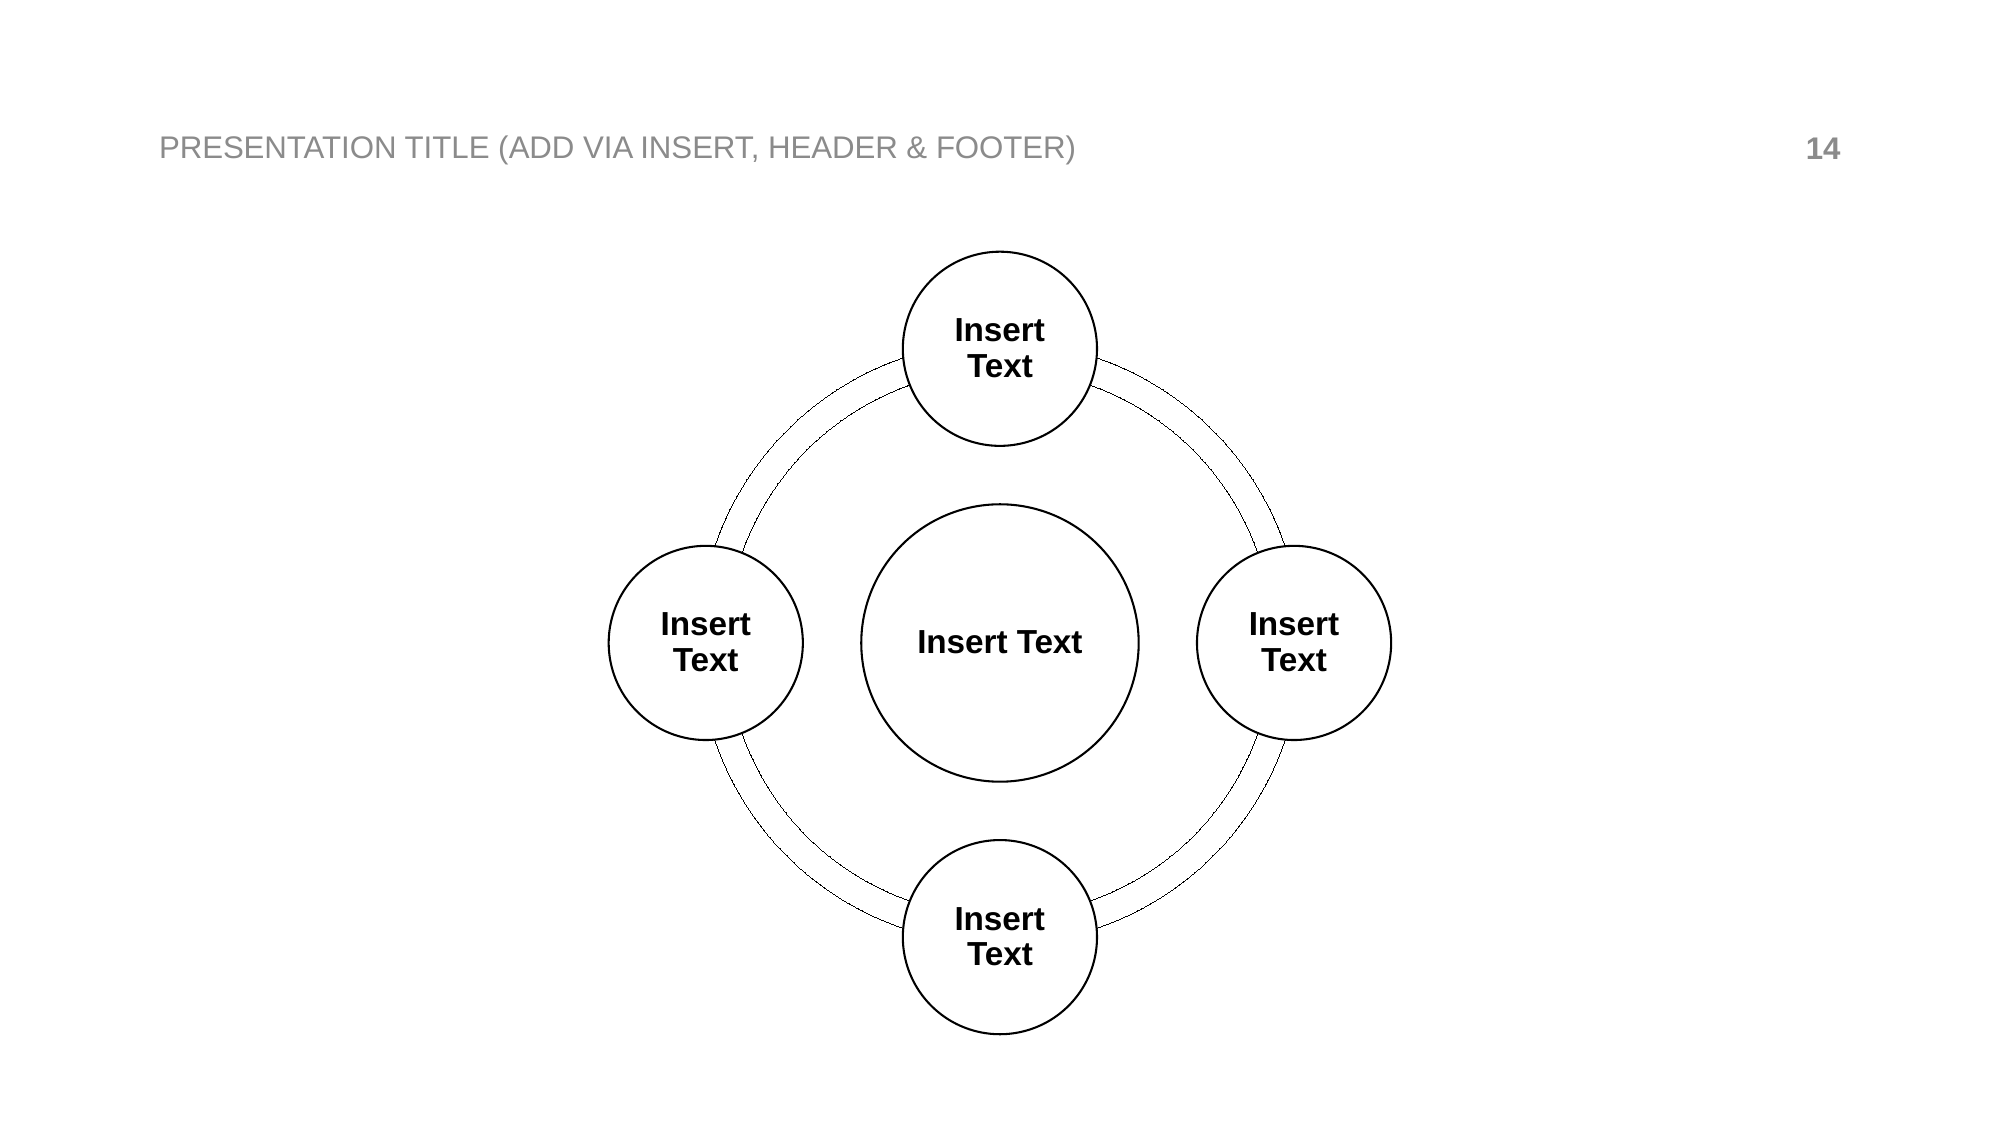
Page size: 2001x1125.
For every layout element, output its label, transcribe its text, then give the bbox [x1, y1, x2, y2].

footer PRESENTATION TITLE (ADD VIA INSERT, HEADER & FOOTER) [159, 127, 1337, 165]
slide_number 14 [1611, 128, 1841, 167]
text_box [360, 251, 1640, 1035]
